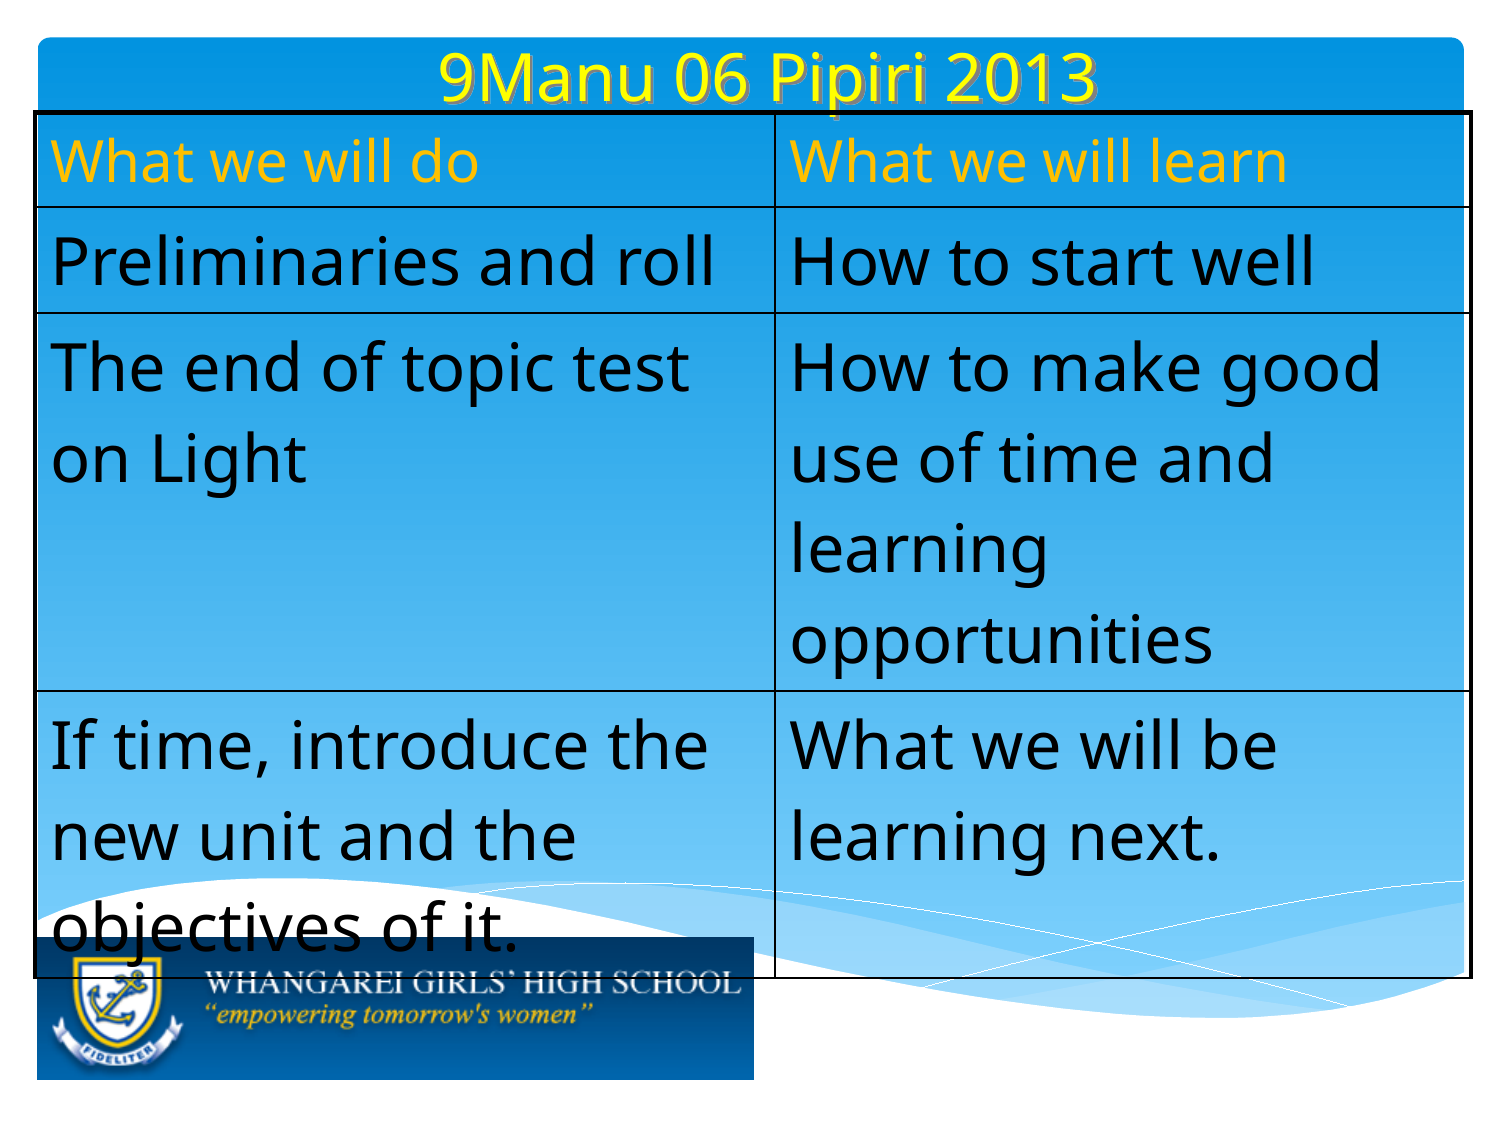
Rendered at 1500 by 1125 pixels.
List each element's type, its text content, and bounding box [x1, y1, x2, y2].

table_cell What we will be learning next. [776, 692, 1469, 977]
table_cell How to make good use of time and learning opportunities [776, 314, 1469, 690]
table_cell The end of topic test on Light [37, 314, 774, 690]
table_cell If time, introduce the new unit and the objectives of it. [37, 692, 774, 977]
table_header What we will do [37, 115, 774, 206]
table_cell How to start well [776, 208, 1469, 312]
table_header What we will learn [776, 115, 1469, 206]
table_cell Preliminaries and roll [37, 208, 774, 312]
picture [37, 937, 754, 1080]
text_box 9Manu 06 Pipiri 2013 [162, 24, 1375, 110]
